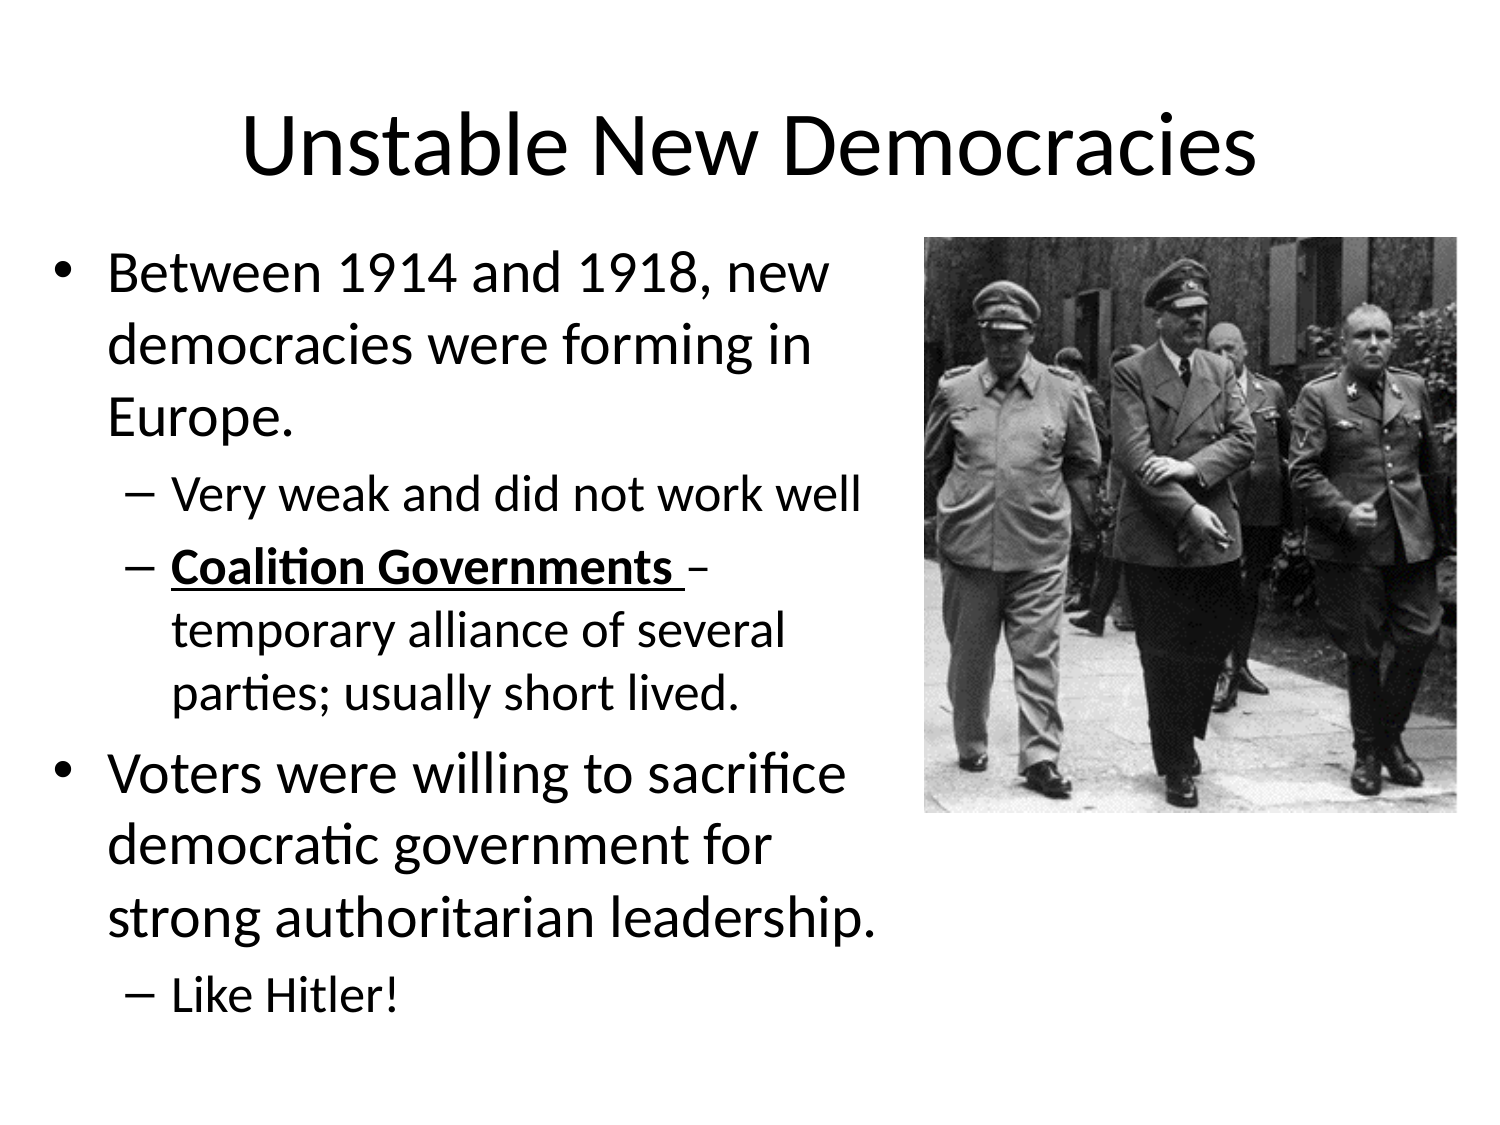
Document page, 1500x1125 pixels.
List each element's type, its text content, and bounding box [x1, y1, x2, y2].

picture [924, 237, 1461, 813]
title Unstable New Democracies [75, 45, 1425, 233]
list Between 1914 and 1918, new democracies were forming in Europe. Very weak and did not work well Coalition Governments – temporary alliance of several parties; usually short lived. Voters were willing to sacrifice democratic government for strong authoritarian leadership. Like Hitler! [37, 224, 913, 1088]
